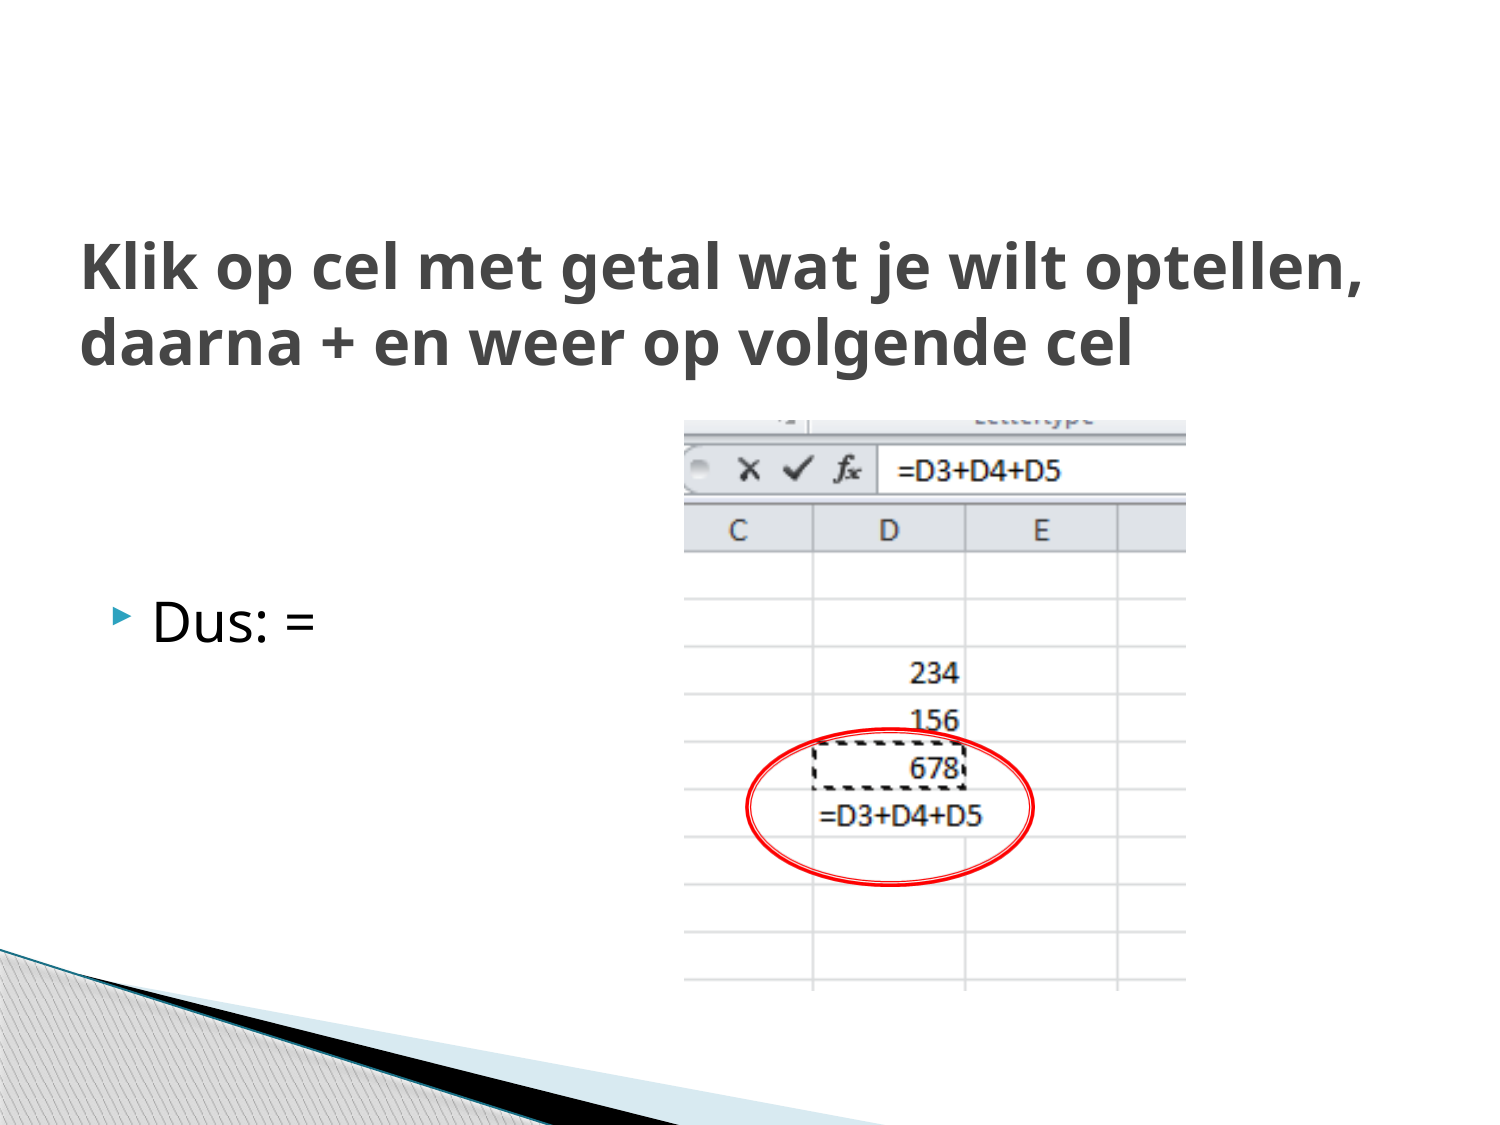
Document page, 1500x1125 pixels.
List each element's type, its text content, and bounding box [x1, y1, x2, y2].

picture [684, 420, 1186, 991]
title Klik op cel met getal wat je wilt optellen, daarna + en weer op volgende cel [64, 208, 1415, 396]
list Dus: = [76, 503, 1427, 1083]
